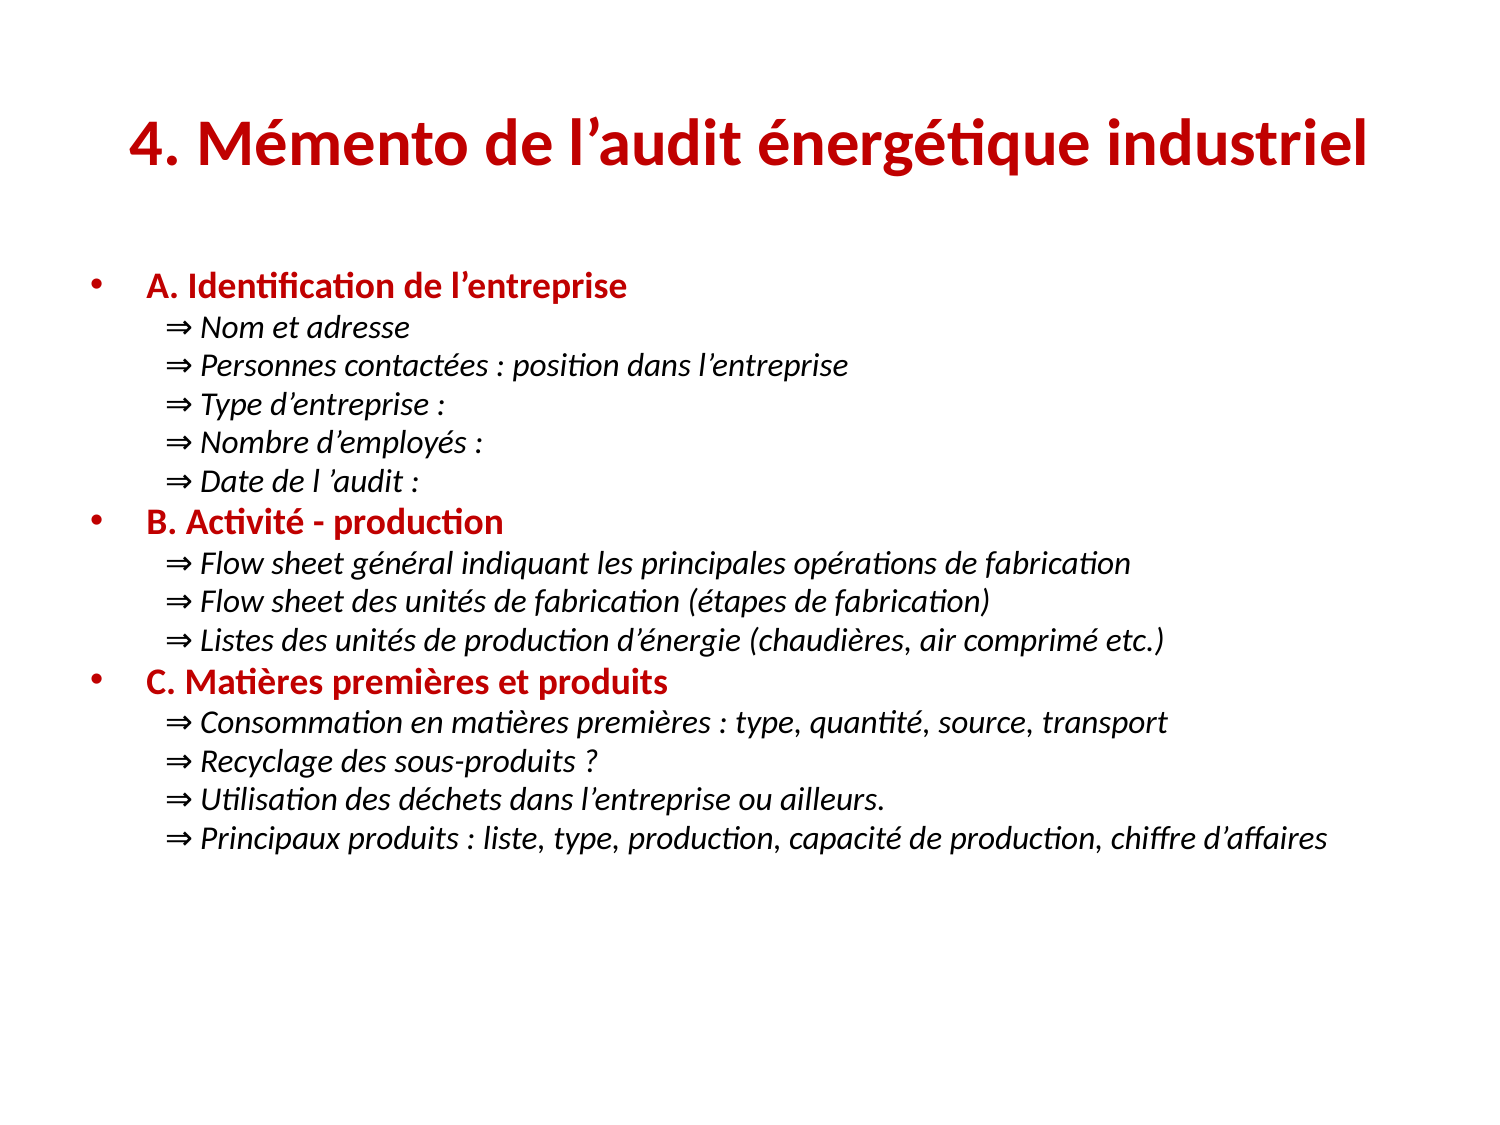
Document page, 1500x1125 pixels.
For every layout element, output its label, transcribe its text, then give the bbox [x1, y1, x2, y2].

title 4. Mémento de l’audit énergétique industriel [75, 45, 1425, 233]
list A. Identification de l’entreprise ⇒ Nom et adresse ⇒ Personnes contactées : position dans l’entreprise ⇒ Type d’entreprise : ⇒ Nombre d’employés : ⇒ Date de l ’audit : B. Activité - production ⇒ Flow sheet général indiquant les principales opérations de fabrication ⇒ Flow sheet des unités de fabrication (étapes de fabrication) ⇒ Listes des unités de production d’énergie (chaudières, air comprimé etc.) C. Matières premières et produits ⇒ Consommation en matières premières : type, quantité, source, transport ⇒ Recyclage des sous-produits ? ⇒ Utilisation des déchets dans l’entreprise ou ailleurs. ⇒ Principaux produits : liste, type, production, capacité de production, chiffre d’affaires [75, 262, 1425, 1005]
